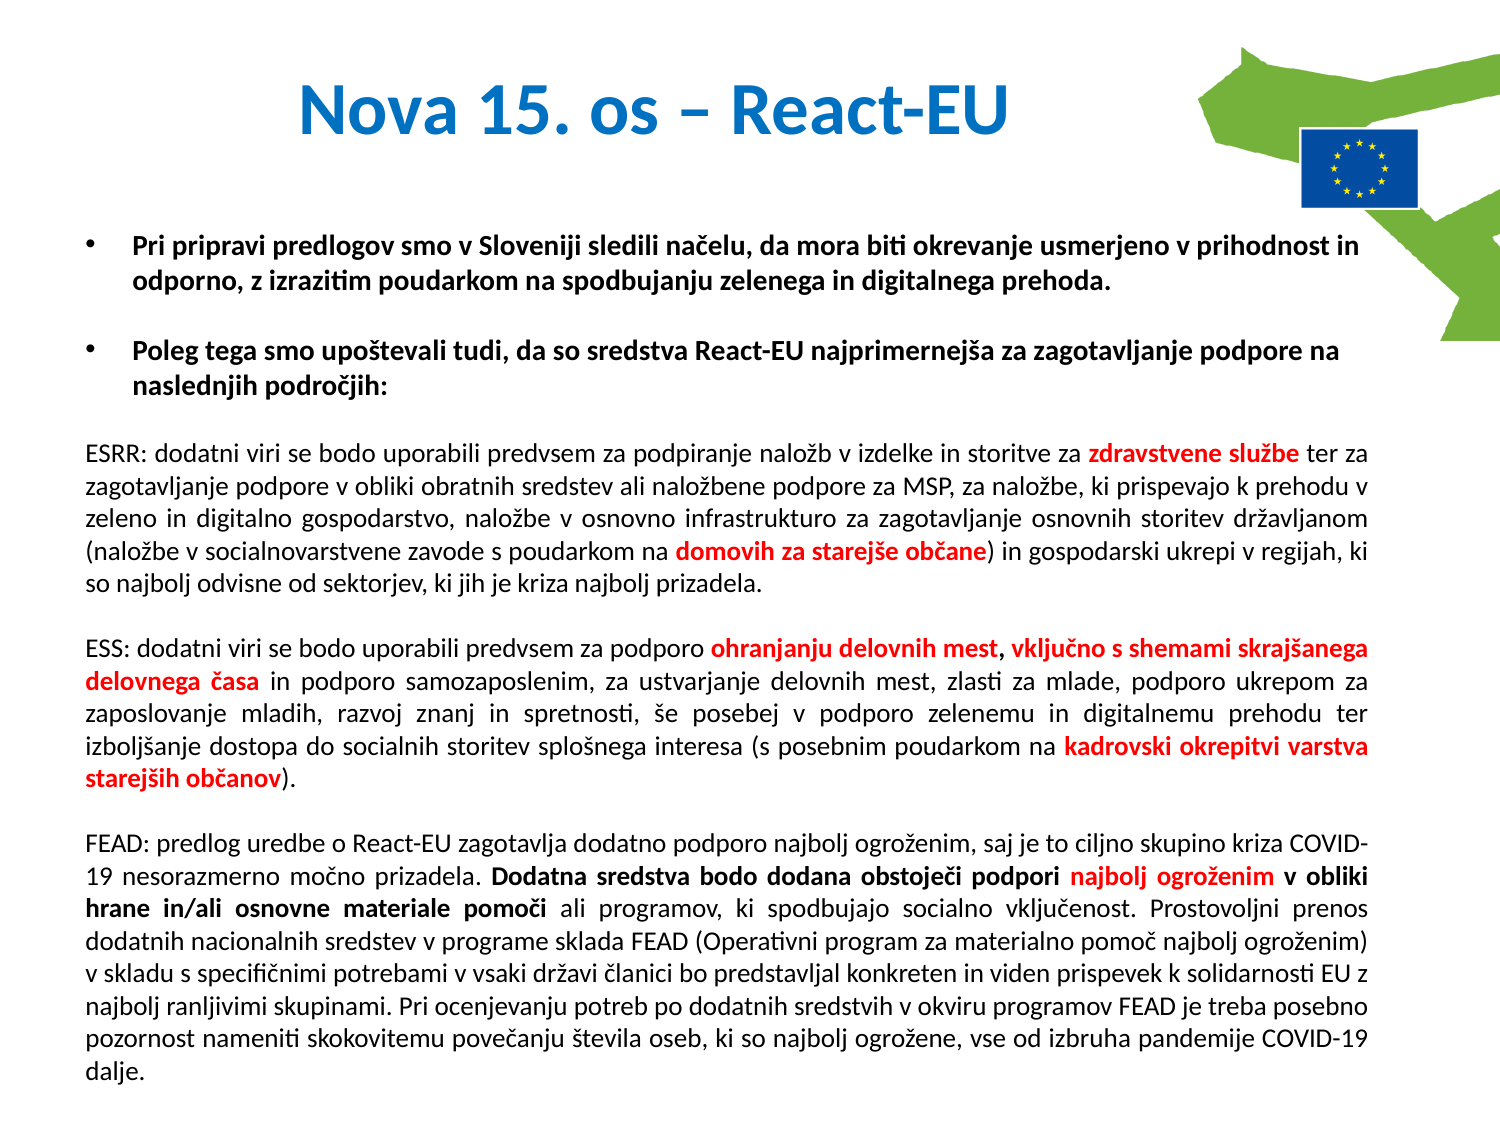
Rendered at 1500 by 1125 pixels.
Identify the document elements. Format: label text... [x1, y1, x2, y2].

text_box Nova 15. os – React-EU [17, 52, 1292, 157]
text_box Pri pripravi predlogov smo v Sloveniji sledili načelu, da mora biti okrevanje usmerjeno v prihodnost in odporno, z izrazitim poudarkom na spodbujanju zelenega in digitalnega prehoda. Poleg tega smo upoštevali tudi, da so sredstva React-EU najprimernejša za zagotavljanje podpore na naslednjih področjih: ESRR: dodatni viri se bodo uporabili predvsem za podpiranje naložb v izdelke in storitve za zdravstvene službe ter za zagotavljanje podpore v obliki obratnih sredstev ali naložbene podpore za MSP, za naložbe, ki prispevajo k prehodu v zeleno in digitalno gospodarstvo, naložbe v osnovno infrastrukturo za zagotavljanje osnovnih storitev državljanom (naložbe v socialnovarstvene zavode s poudarkom na domovih za starejše občane) in gospodarski ukrepi v regijah, ki so najbolj odvisne od sektorjev, ki jih je kriza najbolj prizadela. ESS: dodatni viri se bodo uporabili predvsem za podporo ohranjanju delovnih mest, vključno s shemami skrajšanega delovnega časa in podporo samozaposlenim, za ustvarjanje delovnih mest, zlasti za mlade, podporo ukrepom za zaposlovanje mladih, razvoj znanj in spretnosti, še posebej v podporo zelenemu in digitalnemu prehodu ter izboljšanje dostopa do socialnih storitev splošnega interesa (s posebnim poudarkom na kadrovski okrepitvi varstva starejših občanov). FEAD: predlog uredbe o React-EU zagotavlja dodatno podporo najbolj ogroženim, saj je to ciljno skupino kriza COVID-19 nesorazmerno močno prizadela. Dodatna sredstva bodo dodana obstoječi podpori najbolj ogroženim v obliki hrane in/ali osnovne materiale pomoči ali programov, ki spodbujajo socialno vključenost. Prostovoljni prenos dodatnih nacionalnih sredstev v programe sklada FEAD (Operativni program za materialno pomoč najbolj ogroženim) v skladu s specifičnimi potrebami v vsaki državi članici bo predstavljal konkreten in viden prispevek k solidarnosti EU z najbolj ranljivimi skupinami. Pri ocenjevanju potreb po dodatnih sredstvih v okviru programov FEAD je treba posebno pozornost nameniti skokovitemu povečanju števila oseb, ki so najbolj ogrožene, vse od izbruha pandemije COVID-19 dalje. [61, 218, 1384, 1125]
picture [1197, 6, 1500, 410]
